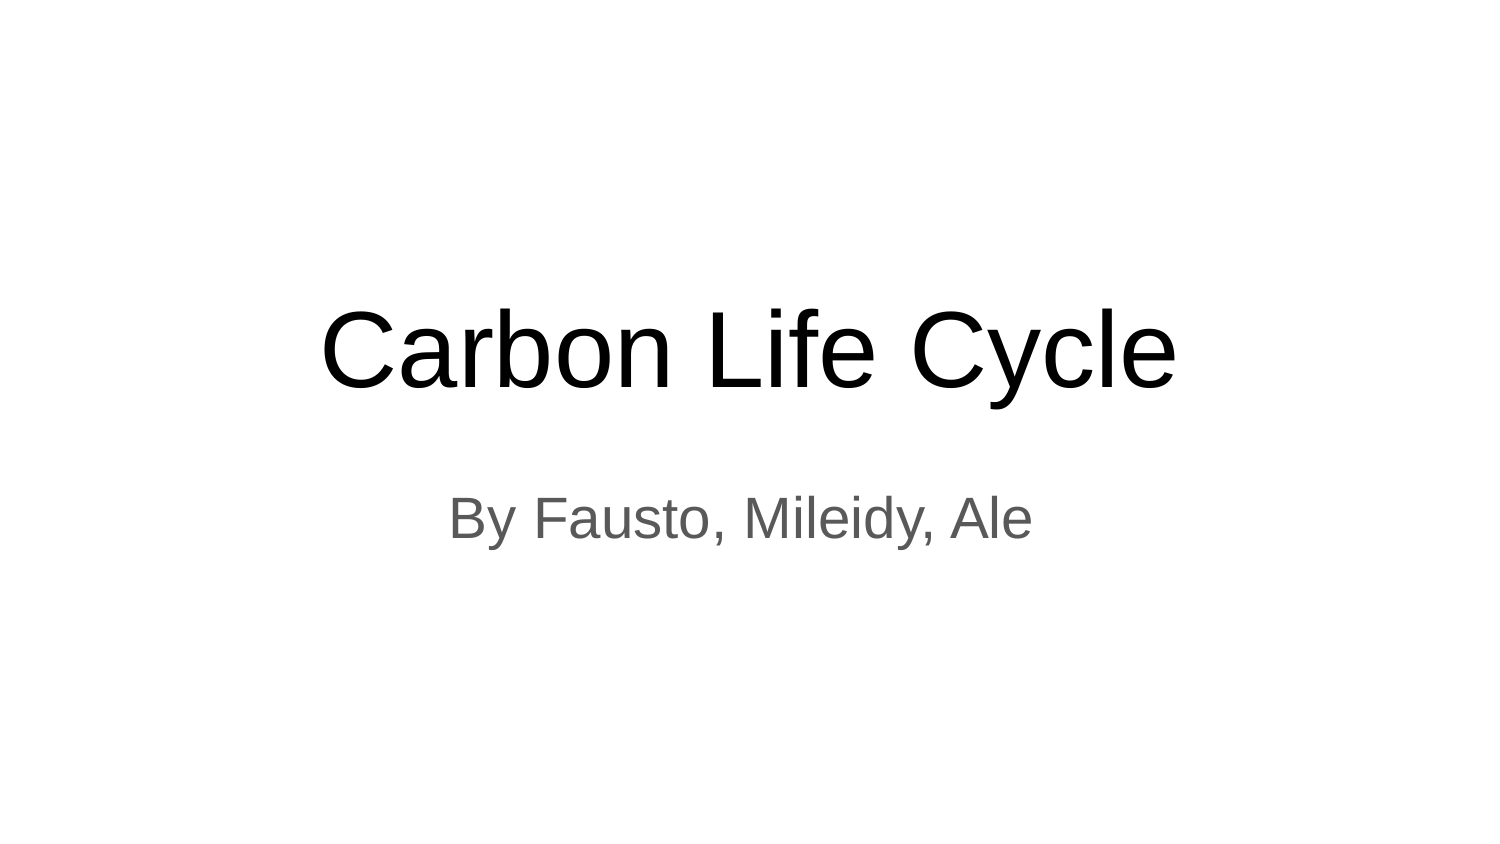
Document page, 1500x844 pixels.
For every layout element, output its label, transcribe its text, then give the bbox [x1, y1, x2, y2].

title Carbon Life Cycle [51, 87, 1449, 424]
subtitle By Fausto, Mileidy, Ale [51, 464, 1449, 595]
